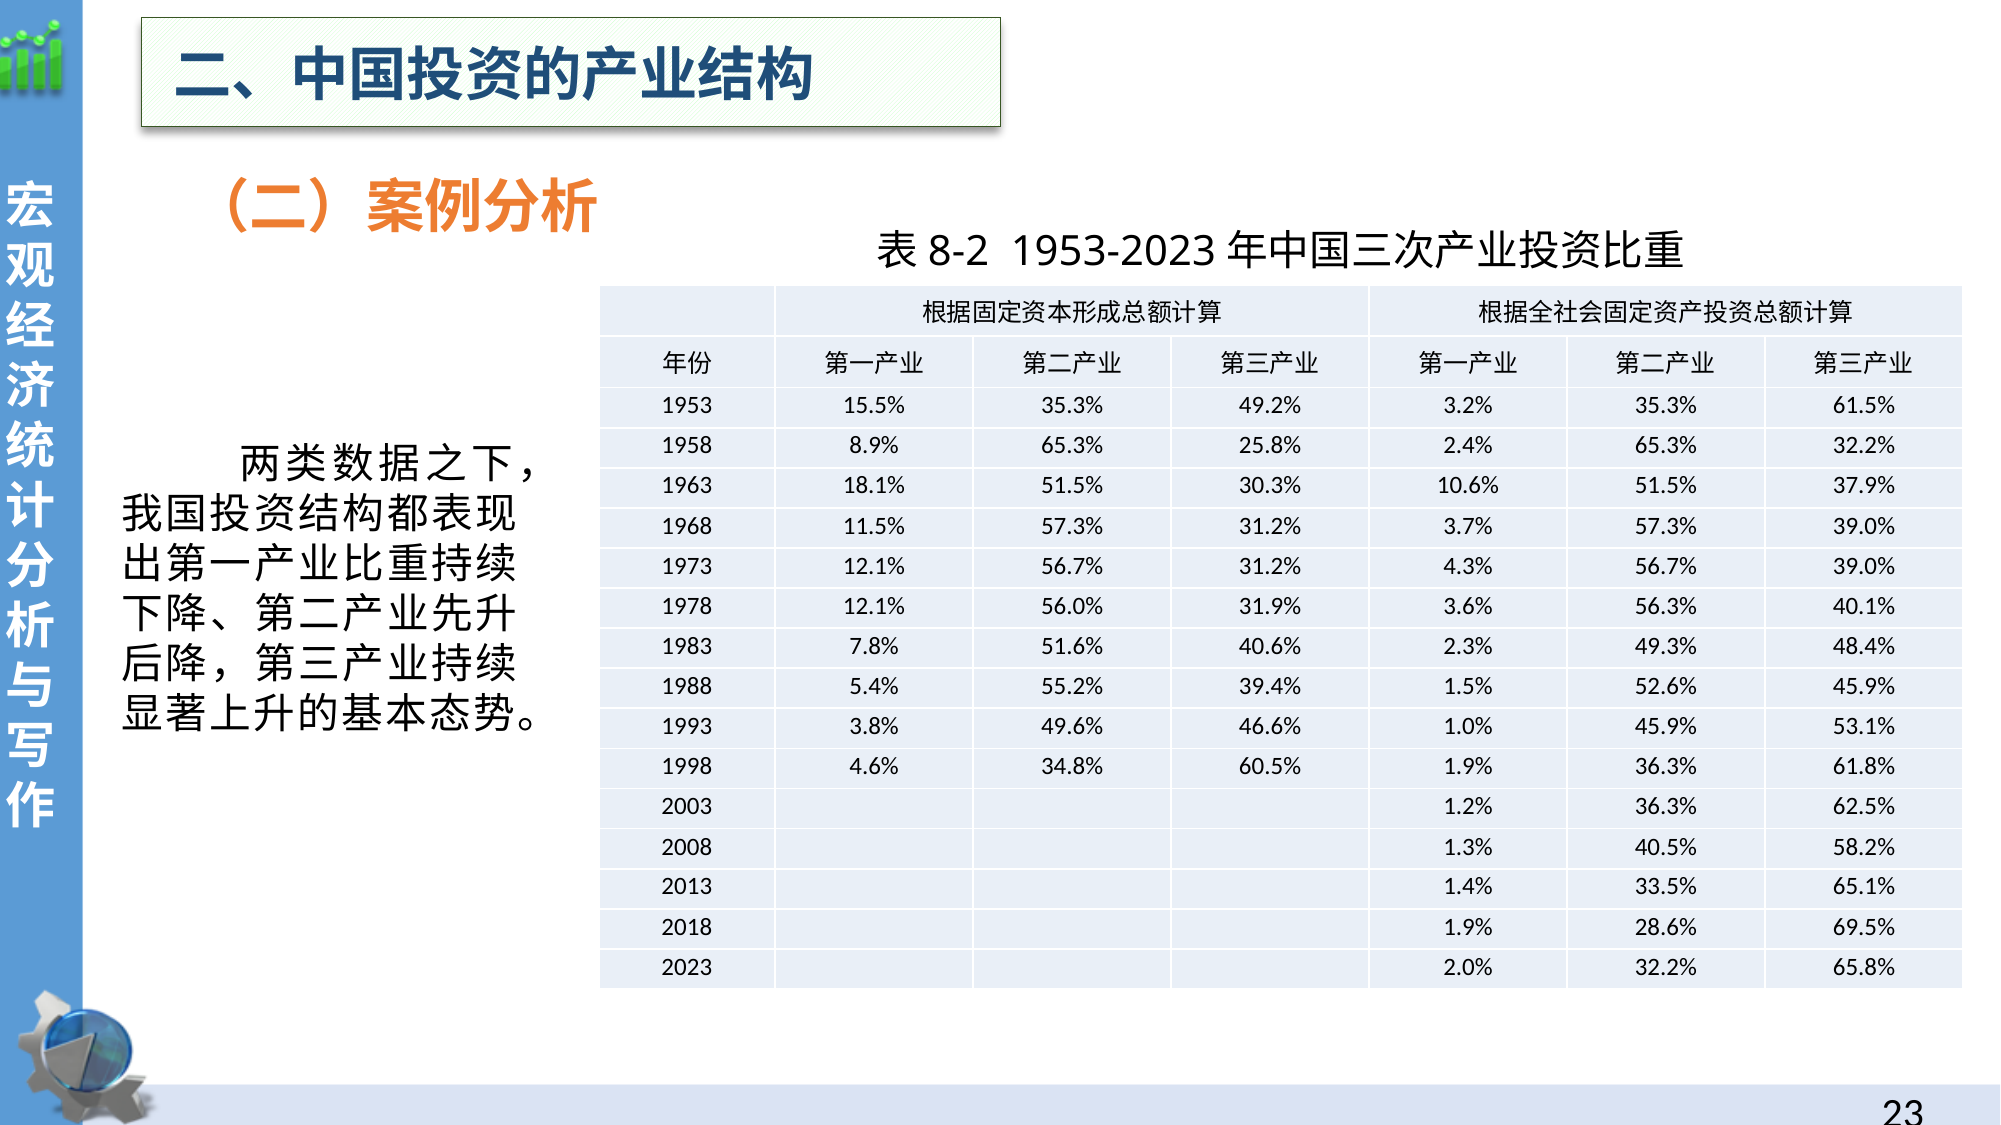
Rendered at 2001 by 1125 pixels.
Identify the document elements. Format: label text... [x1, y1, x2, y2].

table_cell 第二产业 [1568, 337, 1764, 387]
table_header 根据固定资本形成总额计算 [776, 286, 1368, 335]
table_cell 10.6% [1370, 469, 1566, 507]
table_cell 36.3% [1568, 789, 1764, 828]
table_cell 第一产业 [1370, 337, 1566, 387]
table_cell 3.2% [1370, 388, 1566, 427]
table_cell 1983 [600, 629, 774, 667]
table_cell 4.6% [776, 749, 972, 788]
table_cell 61.5% [1766, 388, 1962, 427]
table_cell 37.9% [1766, 469, 1962, 507]
table_cell 1.4% [1370, 870, 1566, 908]
table_cell 45.9% [1568, 709, 1764, 748]
table_header 根据全社会固定资产投资总额计算 [1370, 286, 1962, 335]
table_cell 40.1% [1766, 589, 1962, 627]
table_cell 第二产业 [974, 337, 1170, 387]
table_cell 61.8% [1766, 749, 1962, 788]
table_cell 69.5% [1766, 910, 1962, 948]
table_cell [1172, 829, 1368, 868]
table_cell 1.5% [1370, 669, 1566, 707]
table_cell 1.2% [1370, 789, 1566, 828]
table_cell 40.5% [1568, 829, 1764, 868]
table_cell 49.3% [1568, 629, 1764, 667]
table_cell 60.5% [1172, 749, 1368, 788]
table_cell 2008 [600, 829, 774, 868]
table_cell 1978 [600, 589, 774, 627]
table_cell 2018 [600, 910, 774, 948]
table_cell 12.1% [776, 589, 972, 627]
table_cell 1.3% [1370, 829, 1566, 868]
table_cell 56.7% [1568, 549, 1764, 587]
table_cell 32.2% [1568, 950, 1764, 988]
table_cell 55.2% [974, 669, 1170, 707]
table_cell 1.9% [1370, 749, 1566, 788]
table_cell 11.5% [776, 509, 972, 547]
table_cell 2013 [600, 870, 774, 908]
table_cell 39.4% [1172, 669, 1368, 707]
table_cell 39.0% [1766, 549, 1962, 587]
table_cell 34.8% [974, 749, 1170, 788]
table_cell 年份 [600, 337, 774, 387]
table_cell 56.0% [974, 589, 1170, 627]
table_cell [1172, 789, 1368, 828]
table_cell 1.9% [1370, 910, 1566, 948]
table_cell 51.6% [974, 629, 1170, 667]
table_cell 48.4% [1766, 629, 1962, 667]
table_cell 28.6% [1568, 910, 1764, 948]
table_cell 32.2% [1766, 429, 1962, 467]
table_cell 第一产业 [776, 337, 972, 387]
table_cell 2003 [600, 789, 774, 828]
table_cell 49.6% [974, 709, 1170, 748]
table_cell 3.7% [1370, 509, 1566, 547]
table_cell [776, 910, 972, 948]
table_cell 7.8% [776, 629, 972, 667]
table_cell [776, 829, 972, 868]
picture [0, 0, 2001, 1125]
table_cell 53.1% [1766, 709, 1962, 748]
table_cell 51.5% [1568, 469, 1764, 507]
table_cell 5.4% [776, 669, 972, 707]
table_cell 31.2% [1172, 549, 1368, 587]
table_cell 33.5% [1568, 870, 1764, 908]
table_cell 3.6% [1370, 589, 1566, 627]
table_cell 31.9% [1172, 589, 1368, 627]
table_cell 35.3% [974, 388, 1170, 427]
text_box 两类数据之下，我国投资结构都表现出第一产业比重持续下降、第二产业先升后降，第三产业持续显著上升的基本态势。 [106, 429, 533, 744]
table_cell 第三产业 [1766, 337, 1962, 387]
table_header [600, 286, 774, 335]
table_cell 2.3% [1370, 629, 1566, 667]
table_cell 65.3% [1568, 429, 1764, 467]
table_cell 1968 [600, 509, 774, 547]
table_cell 2023 [600, 950, 774, 988]
table_cell 31.2% [1172, 509, 1368, 547]
table_cell [974, 789, 1170, 828]
table_cell 52.6% [1568, 669, 1764, 707]
table_cell 15.5% [776, 388, 972, 427]
table_cell 30.3% [1172, 469, 1368, 507]
text_box （二）案例分析 [58, 126, 1940, 1050]
table_cell [974, 910, 1170, 948]
table_cell 65.3% [974, 429, 1170, 467]
table_cell 46.6% [1172, 709, 1368, 748]
table_cell 12.1% [776, 549, 972, 587]
table_cell 1.0% [1370, 709, 1566, 748]
table_cell 45.9% [1766, 669, 1962, 707]
table_cell [1172, 870, 1368, 908]
text_box 表8-2 1953-2023年中国三次产业投资比重 [798, 216, 1764, 281]
table_cell [974, 950, 1170, 988]
table_cell 39.0% [1766, 509, 1962, 547]
table_cell 1953 [600, 388, 774, 427]
table_cell 1988 [600, 669, 774, 707]
table_cell 3.8% [776, 709, 972, 748]
table_cell 40.6% [1172, 629, 1368, 667]
table_cell [776, 789, 972, 828]
text_box 22 [1786, 1085, 1940, 1125]
table_cell [974, 870, 1170, 908]
table_cell 65.8% [1766, 950, 1962, 988]
text_box 二、中国投资的产业结构 [141, 17, 1000, 127]
table_cell 1973 [600, 549, 774, 587]
table_cell 57.3% [974, 509, 1170, 547]
table_cell 49.2% [1172, 388, 1368, 427]
table_cell 2.4% [1370, 429, 1566, 467]
table_cell [1172, 950, 1368, 988]
table_cell 1958 [600, 429, 774, 467]
table_cell [974, 829, 1170, 868]
table_cell 4.3% [1370, 549, 1566, 587]
table_cell [776, 950, 972, 988]
table_cell 18.1% [776, 469, 972, 507]
table_cell [1172, 910, 1368, 948]
table_cell 51.5% [974, 469, 1170, 507]
table_cell 35.3% [1568, 388, 1764, 427]
table_cell 2.0% [1370, 950, 1566, 988]
table_cell [776, 870, 972, 908]
table_cell 8.9% [776, 429, 972, 467]
table_cell 25.8% [1172, 429, 1368, 467]
table_cell 1963 [600, 469, 774, 507]
table_cell 56.3% [1568, 589, 1764, 627]
table_cell 36.3% [1568, 749, 1764, 788]
table_cell 58.2% [1766, 829, 1962, 868]
table_cell 57.3% [1568, 509, 1764, 547]
table_cell 1993 [600, 709, 774, 748]
table_cell 65.1% [1766, 870, 1962, 908]
table_cell 62.5% [1766, 789, 1962, 828]
table_cell 1998 [600, 749, 774, 788]
table_cell 56.7% [974, 549, 1170, 587]
table_cell 第三产业 [1172, 337, 1368, 387]
